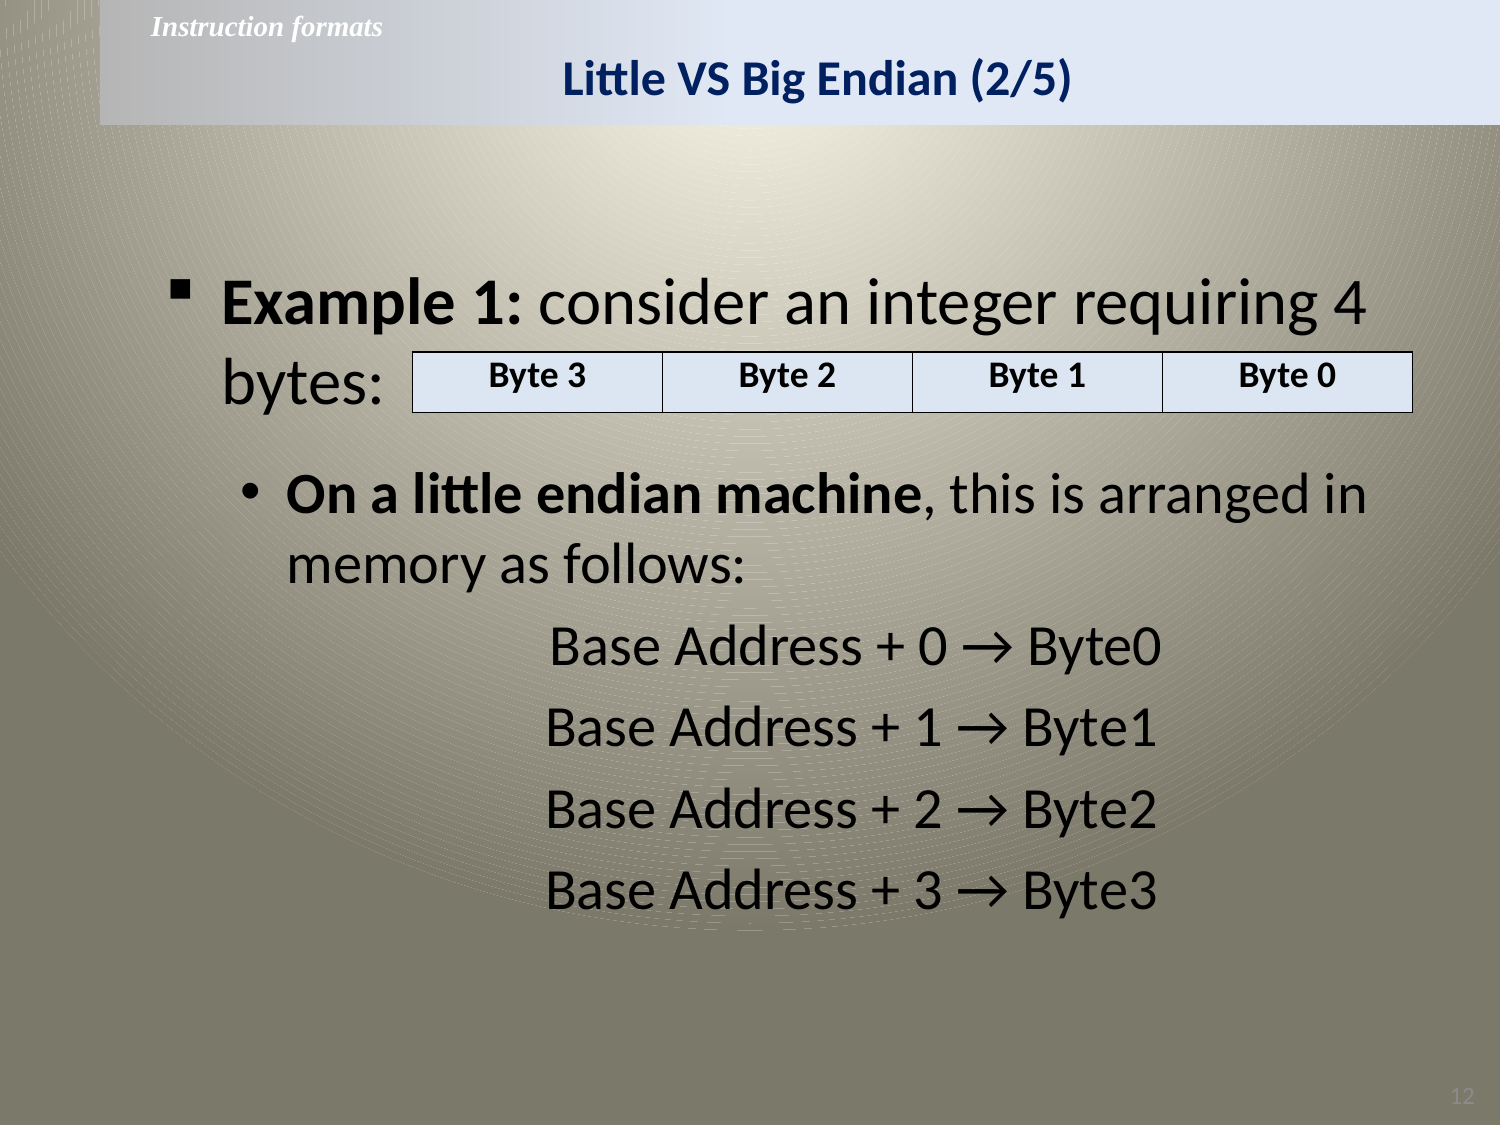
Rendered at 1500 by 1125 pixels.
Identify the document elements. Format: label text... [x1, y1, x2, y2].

table_header Byte 2 [663, 353, 912, 412]
table_header Byte 1 [913, 353, 1162, 412]
list Example 1: consider an integer requiring 4 bytes: On a little endian machine, this is arranged in memory as follows: Base Address + 0 → Byte0 Base Address + 1 → Byte1 Base Address + 2 → Byte2 Base Address + 3 → Byte3 [150, 249, 1488, 993]
table_header Byte 3 [413, 353, 662, 412]
title Little VS Big Endian (2/5) [135, 37, 1500, 113]
list Instruction formats [135, 0, 625, 50]
table_header Byte 0 [1163, 353, 1412, 412]
